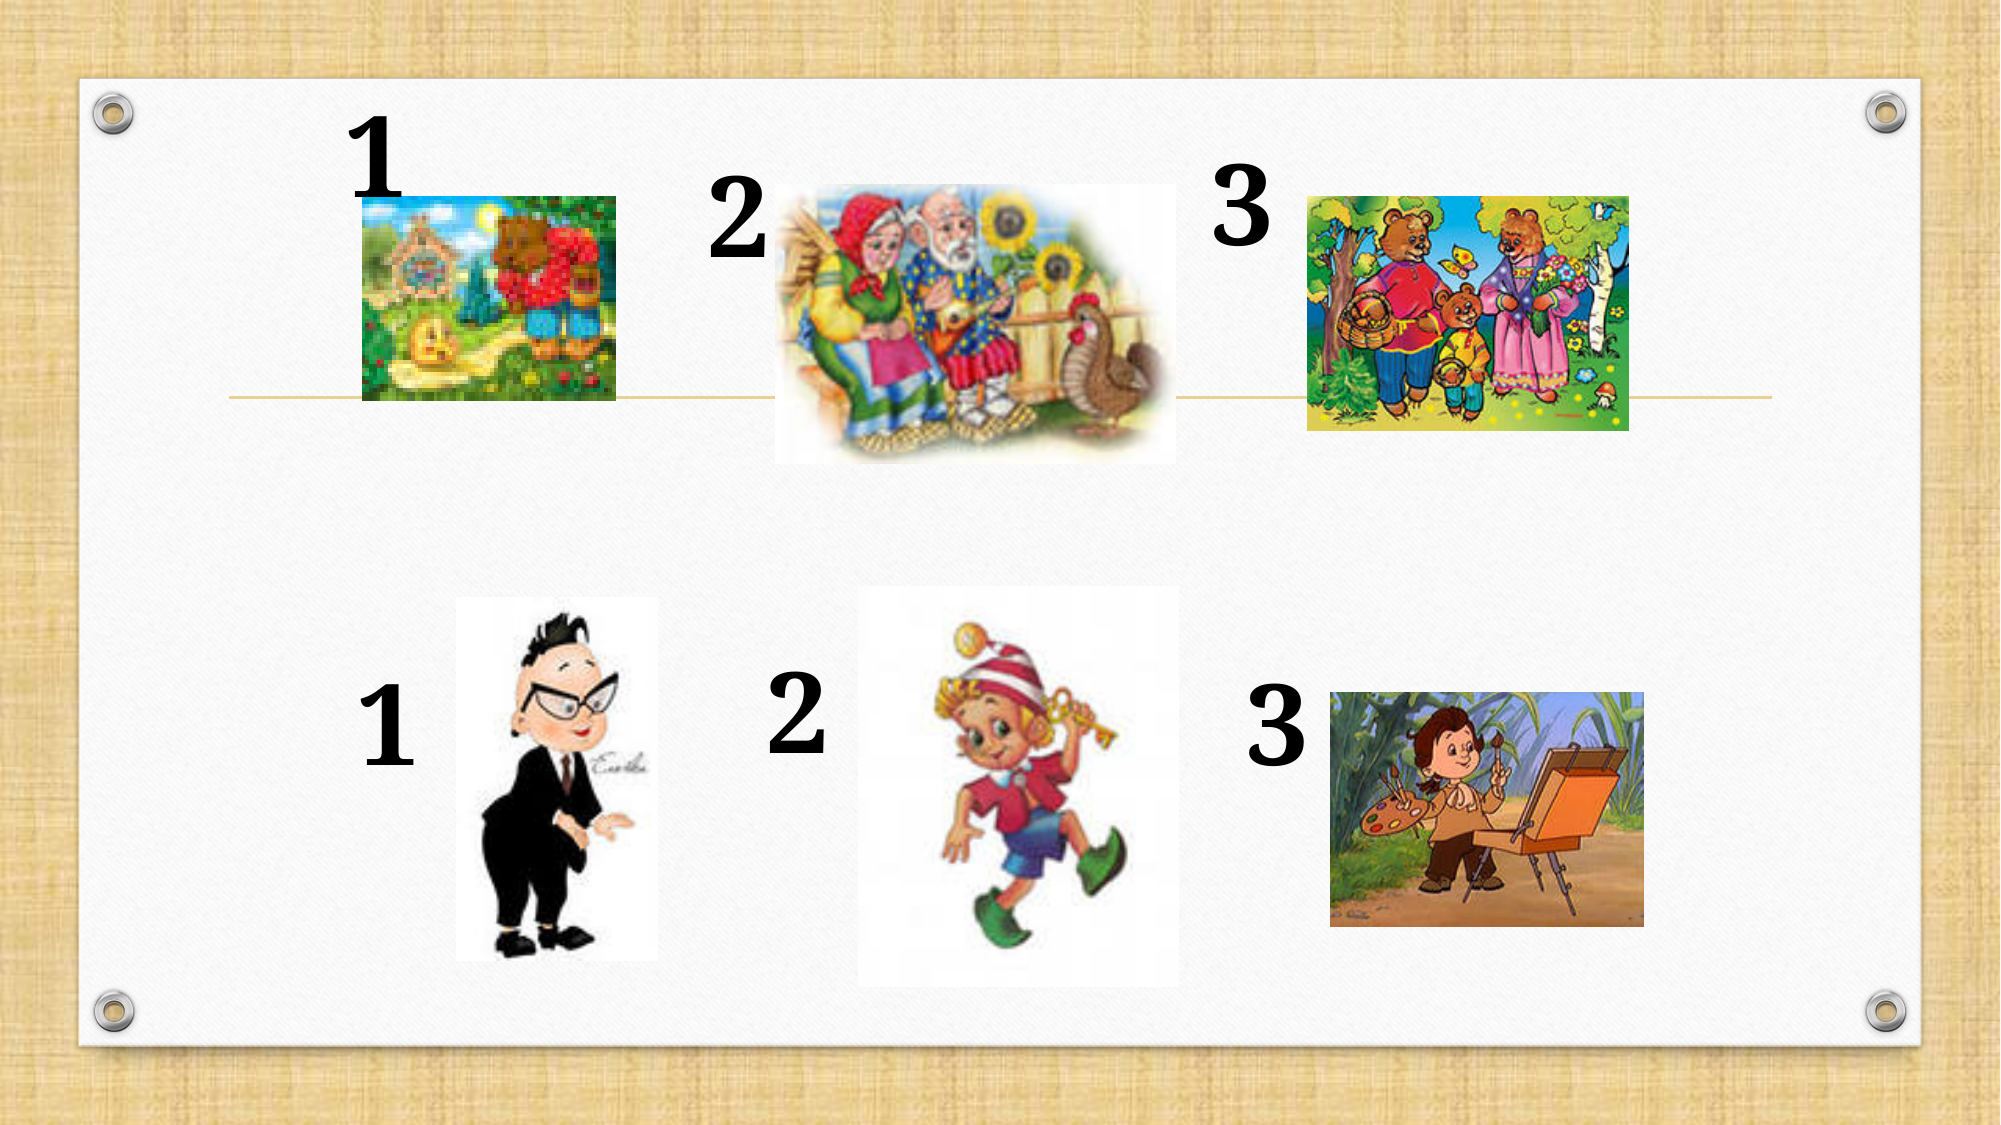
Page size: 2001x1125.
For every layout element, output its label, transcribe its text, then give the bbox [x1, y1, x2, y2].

text_box 2 [692, 137, 840, 287]
text_box 3 [1196, 125, 1289, 276]
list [361, 195, 616, 401]
picture [0, 0, 2001, 1125]
text_box 1 [341, 645, 435, 795]
text_box 2 [751, 633, 857, 784]
text_box 3 [1231, 645, 1325, 795]
text_box 1 [329, 78, 423, 228]
